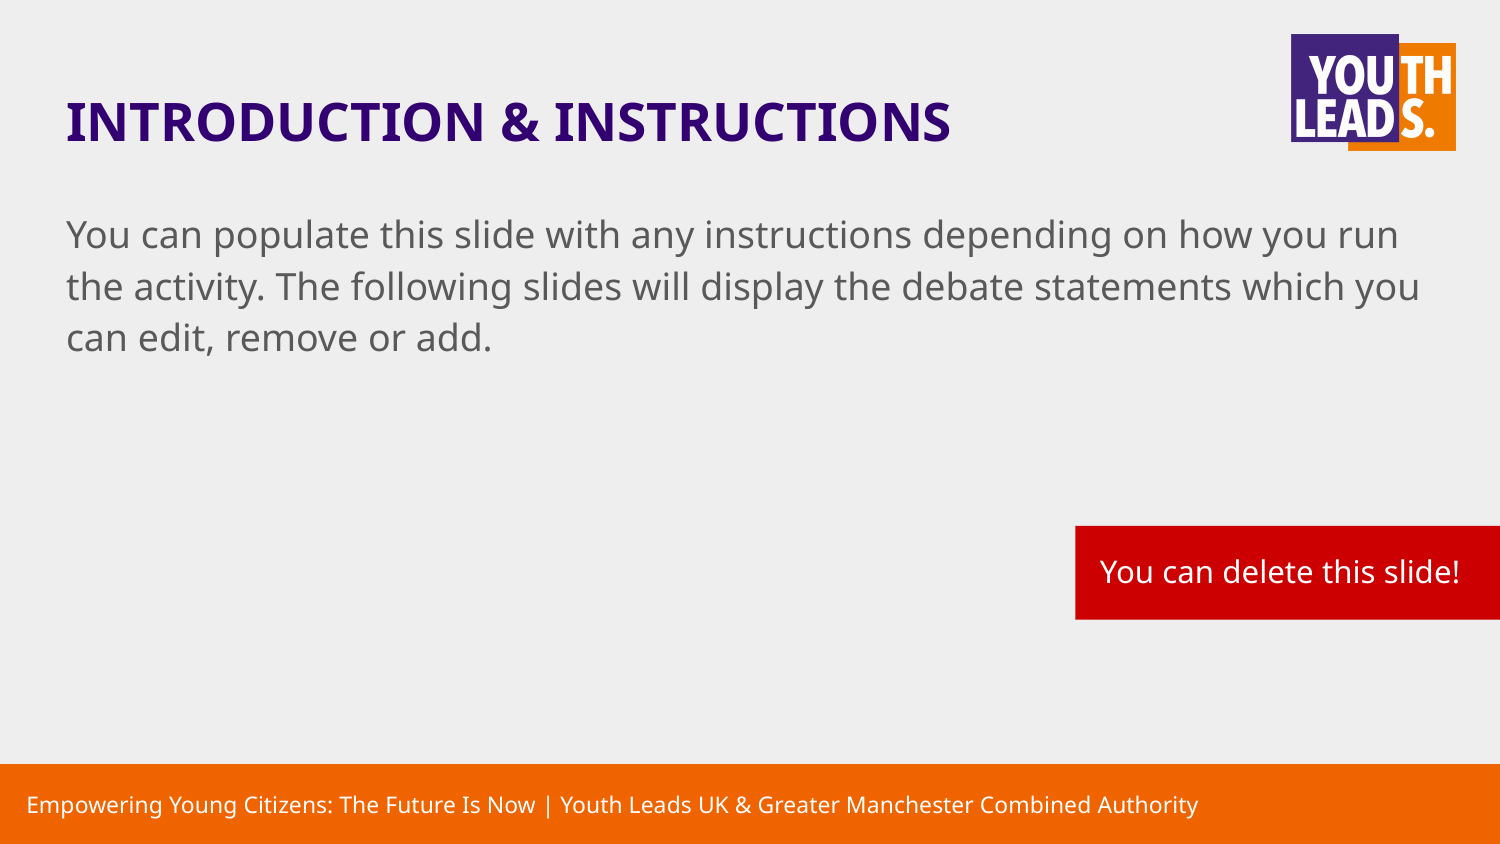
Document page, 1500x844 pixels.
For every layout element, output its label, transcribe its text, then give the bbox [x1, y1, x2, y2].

text_box [1075, 525, 1500, 620]
text_box You can delete this slide! [1084, 537, 1500, 609]
picture [1291, 34, 1456, 151]
title INTRODUCTION & INSTRUCTIONS [51, 72, 1449, 167]
list You can populate this slide with any instructions depending on how you run the activity. The following slides will display the debate statements which you can edit, remove or add. [51, 189, 1449, 750]
